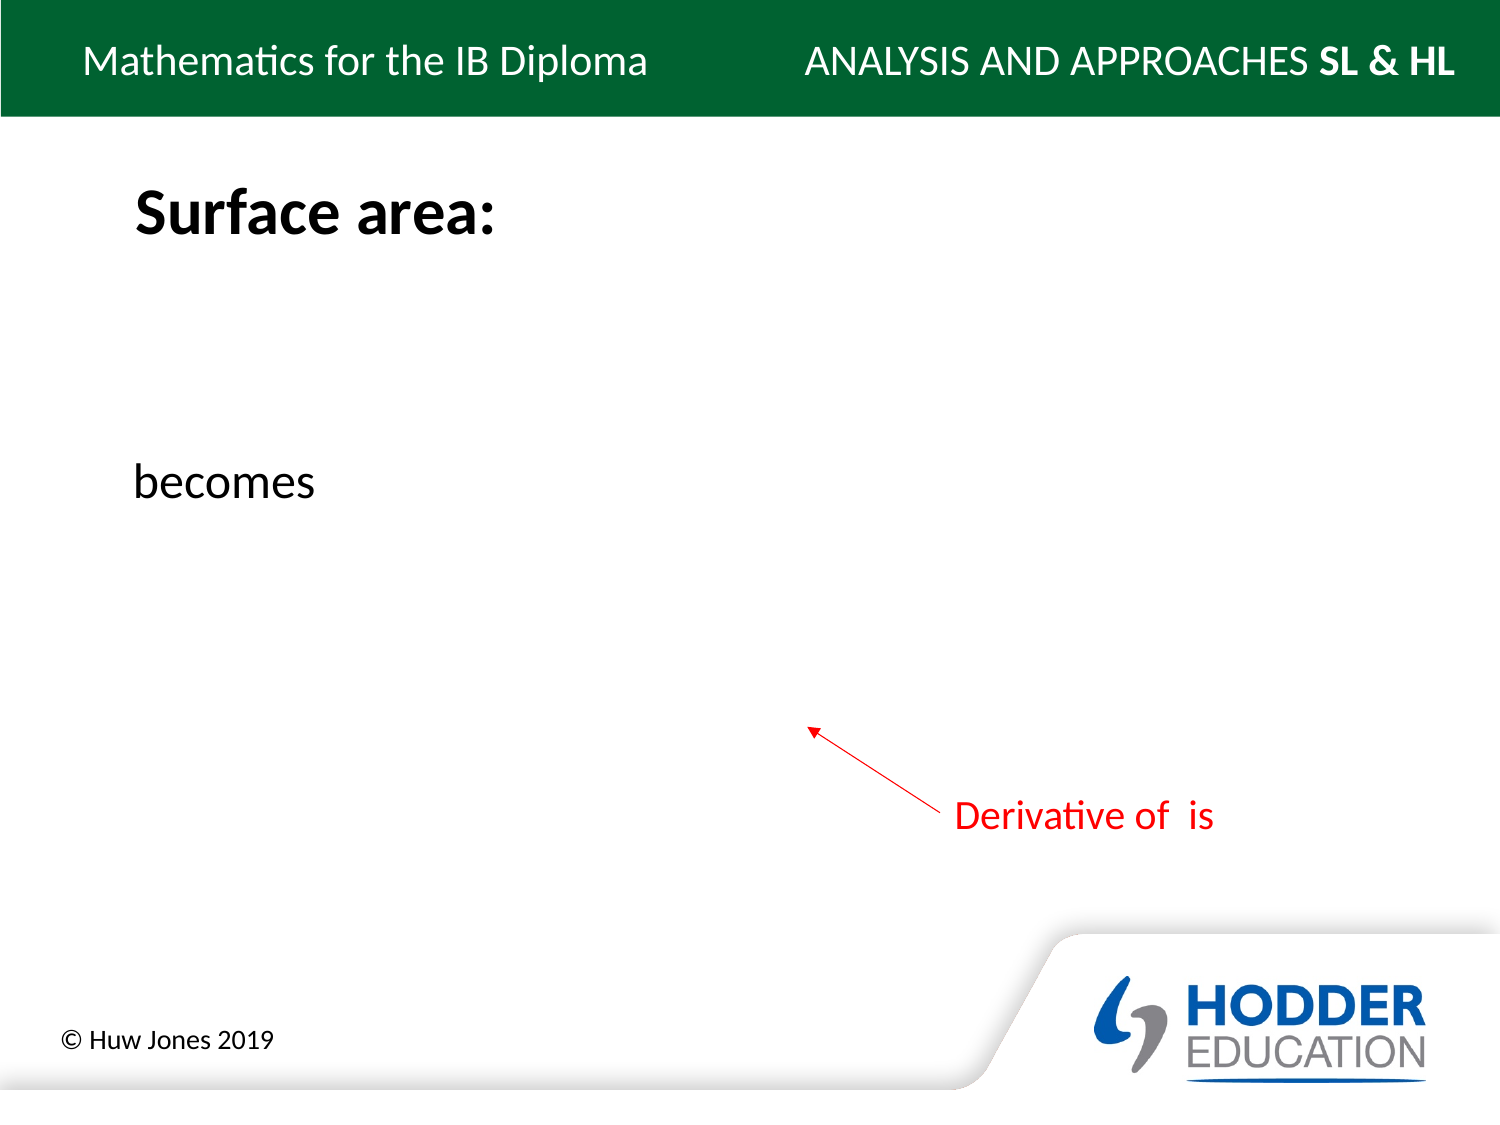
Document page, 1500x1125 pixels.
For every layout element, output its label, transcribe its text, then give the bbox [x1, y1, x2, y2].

text_box Surface area: [135, 168, 1260, 249]
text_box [807, 726, 940, 824]
text_box Mathematics for the IB Diploma ANALYSIS AND APPROACHES SL & HL [0, 0, 1500, 118]
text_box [0, 898, 1500, 1125]
